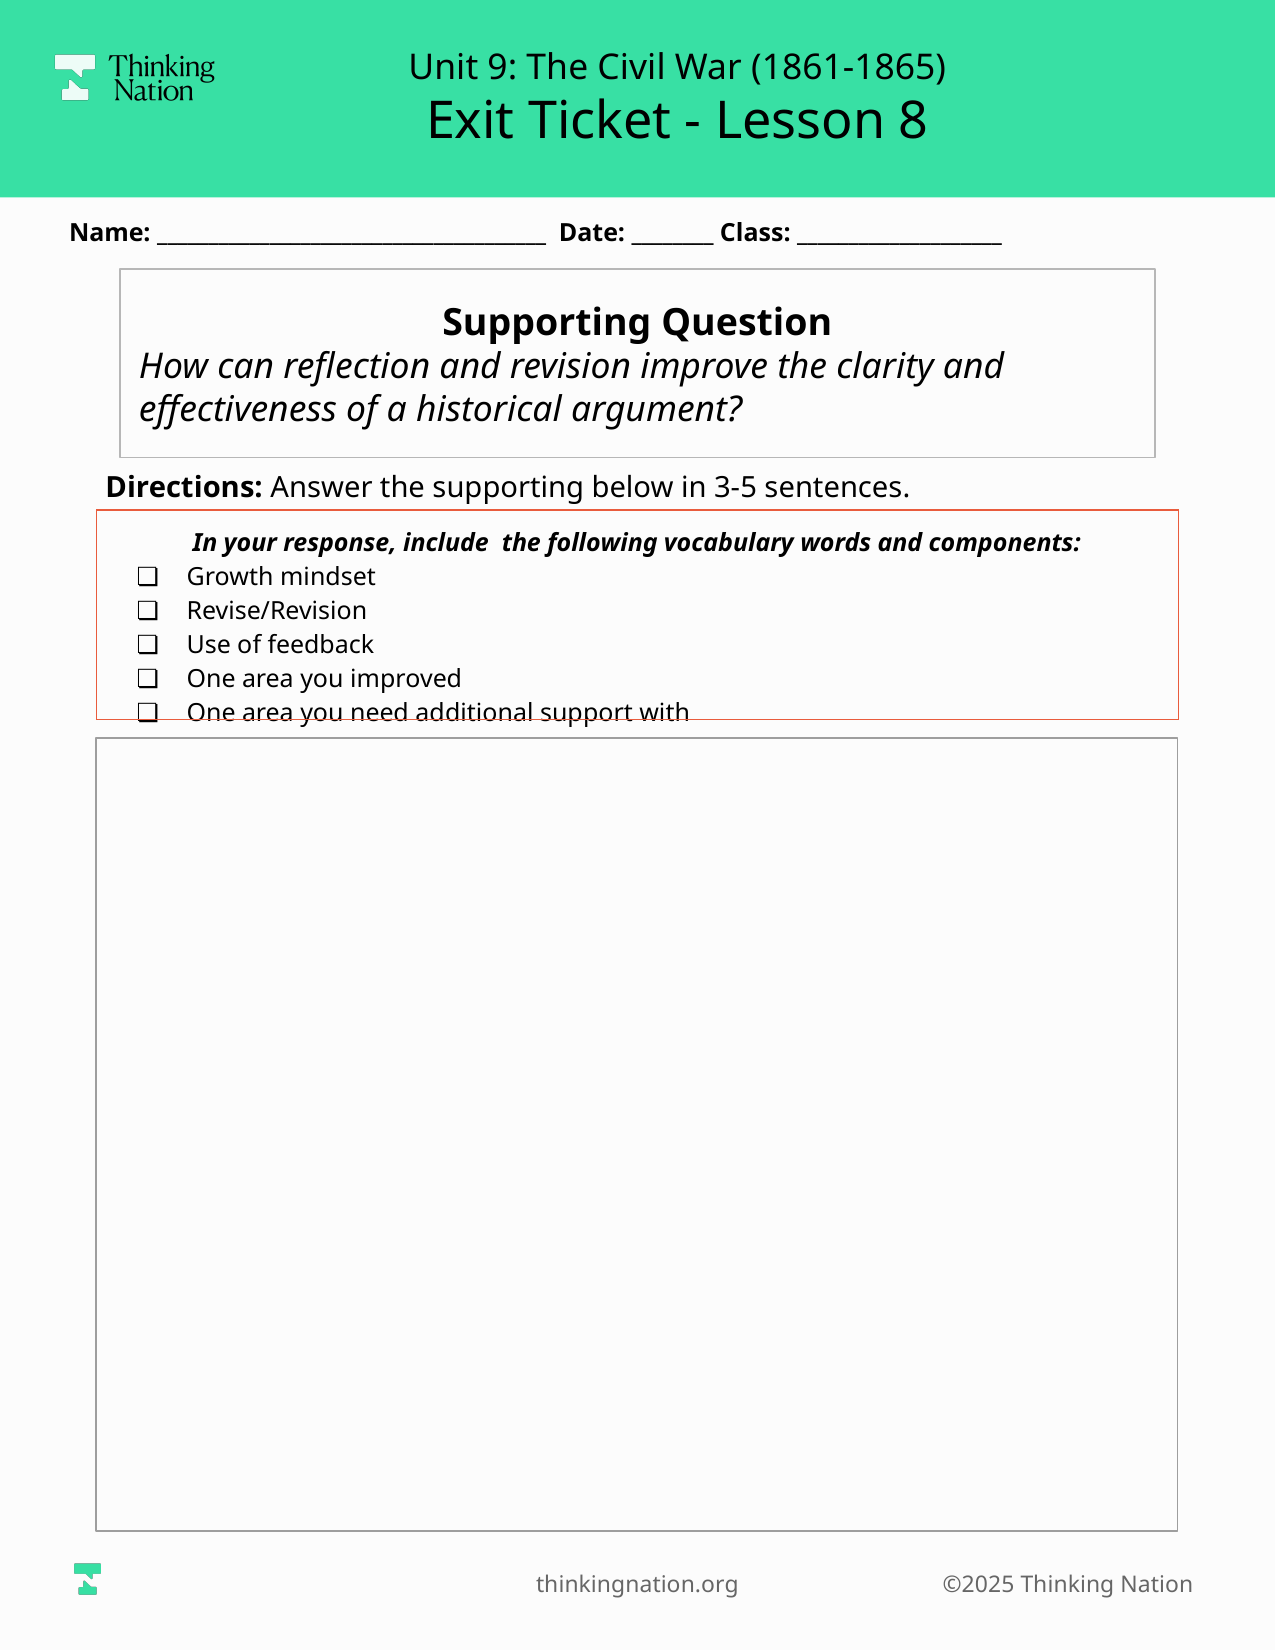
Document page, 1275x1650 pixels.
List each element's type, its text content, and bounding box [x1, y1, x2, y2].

picture [65, 1557, 109, 1601]
text_box Supporting Question How can reflection and revision improve the clarity and effectiveness of a historical argument? [119, 268, 1156, 458]
text_box thinkingnation.org [486, 1553, 789, 1605]
text_box Unit 9: The Civil War (1861-1865) Exit Ticket - Lesson 8 [0, 0, 1275, 198]
text_box Name: ______________________________________ Date: ________ Class: ____________________ [54, 201, 1221, 262]
picture [37, 39, 220, 116]
text_box Directions: Answer the supporting below in 3-5 sentences. [90, 453, 1215, 519]
table_header In your response, include the following vocabulary words and components: Growth mindset Revise/Revision Use of feedback One area you improved One area you need additional support with [97, 511, 1178, 719]
text_box ©2025 Thinking Nation [907, 1553, 1210, 1605]
text_box [95, 737, 1178, 1532]
